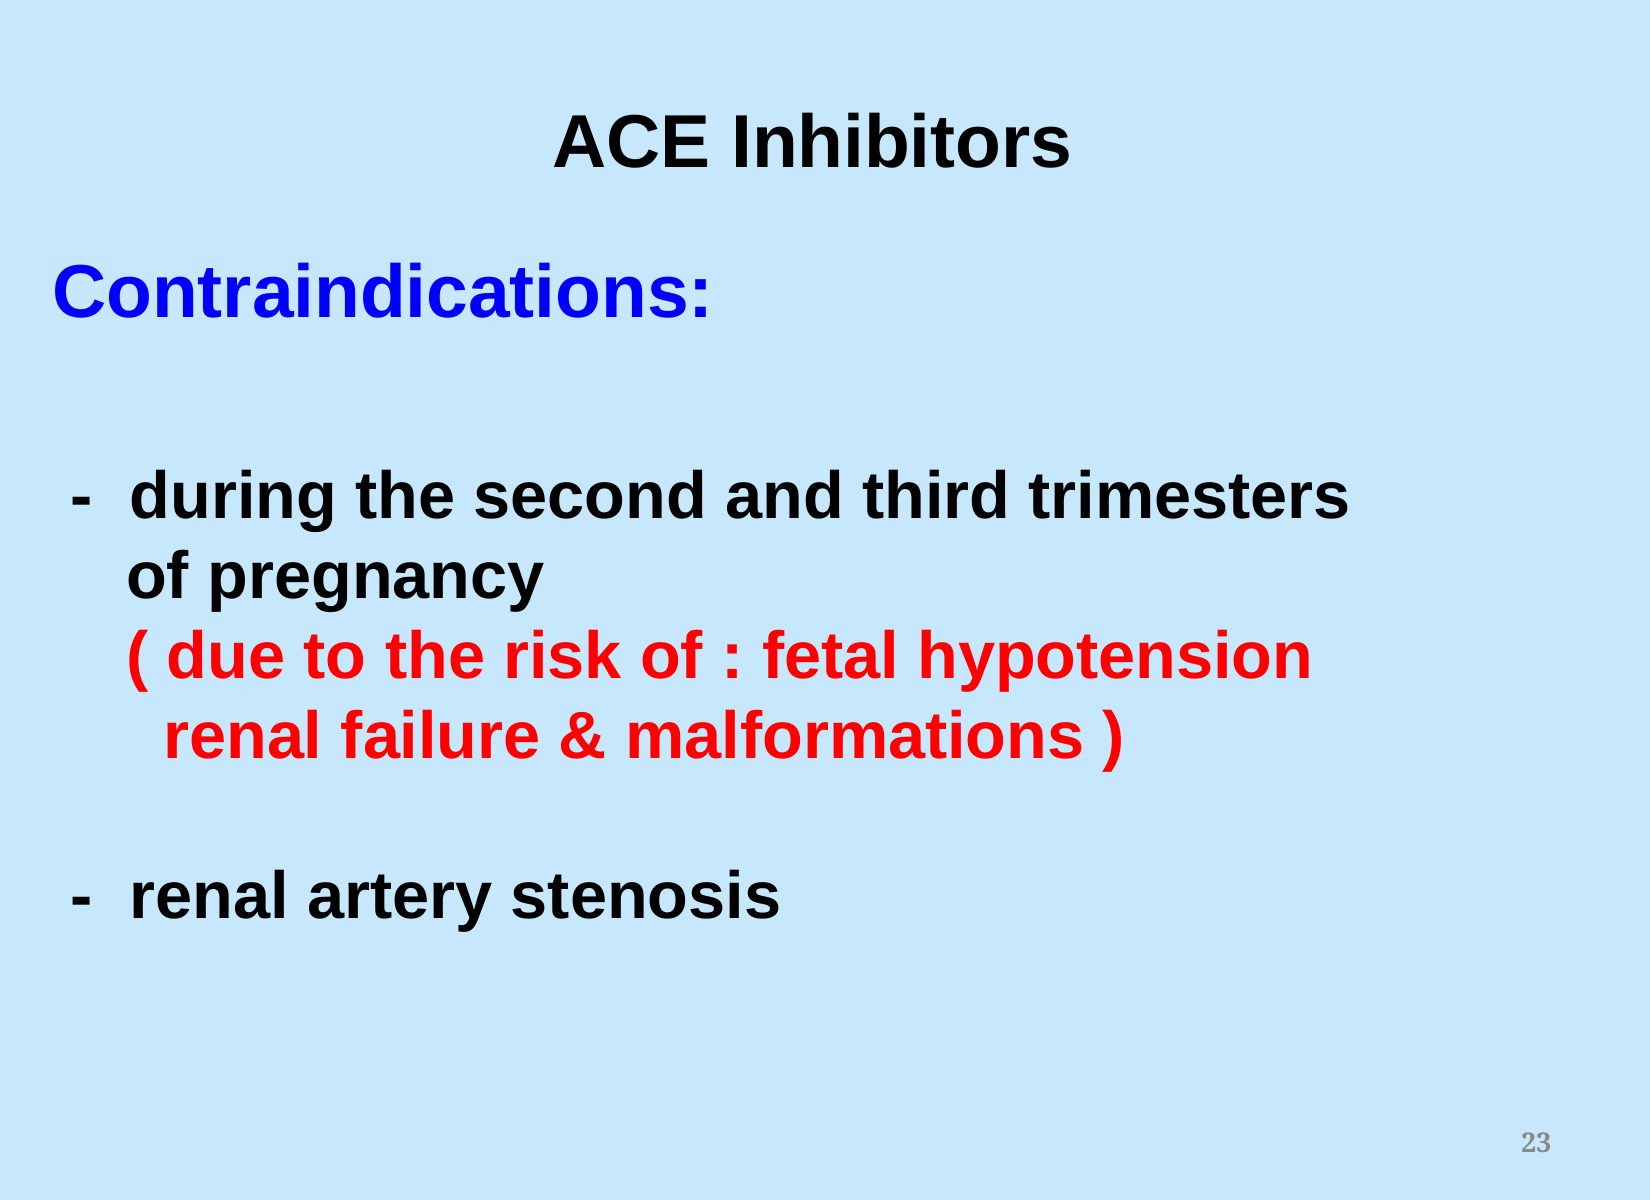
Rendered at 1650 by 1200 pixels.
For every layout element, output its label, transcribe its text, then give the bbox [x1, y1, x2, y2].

text_box ACE Inhibitors Contraindications: - during the second and third trimesters of pregnancy ( due to the risk of : fetal hypotension renal failure & malformations ) - renal artery stenosis [37, 24, 1588, 1200]
